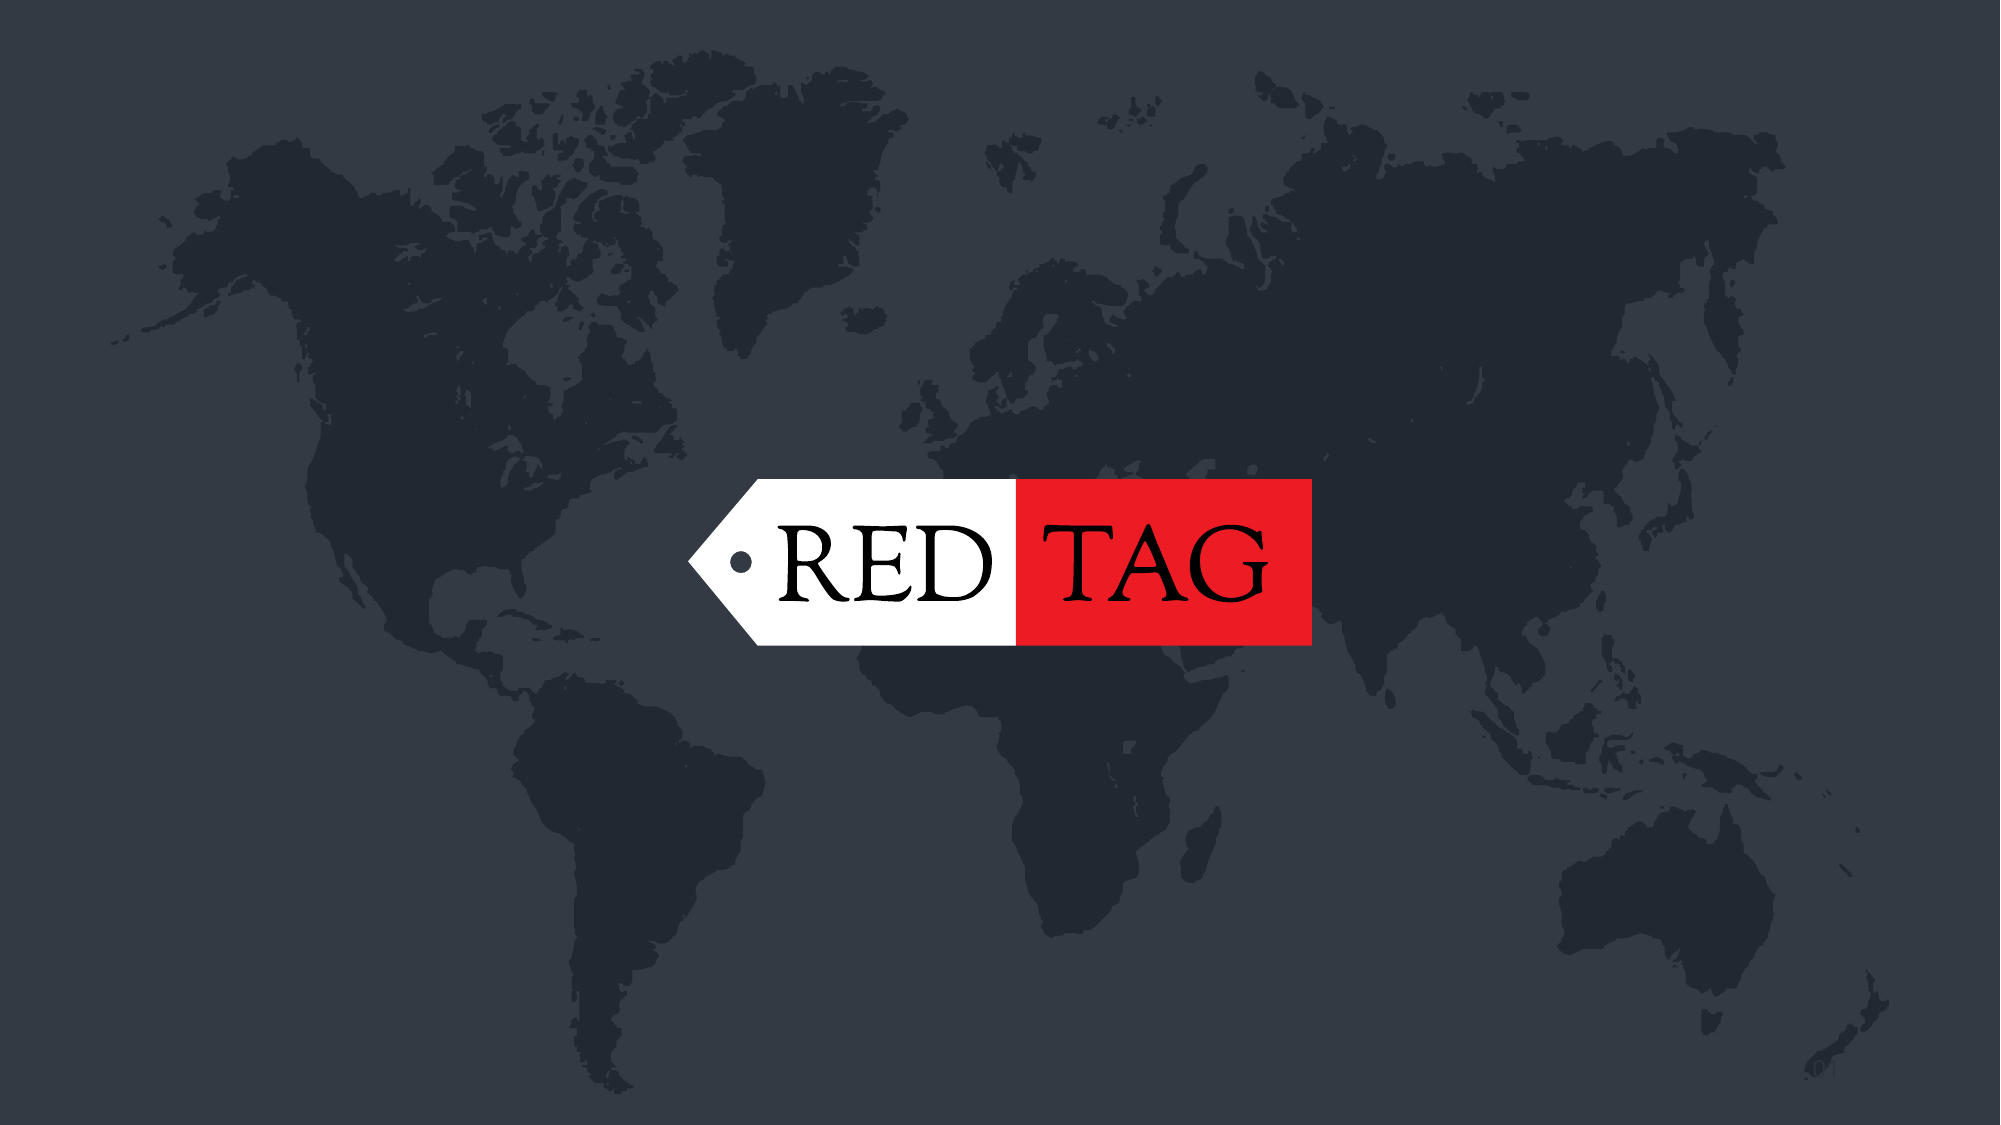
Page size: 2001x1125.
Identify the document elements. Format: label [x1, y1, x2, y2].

text_box [688, 479, 1312, 646]
text_box [110, 50, 1890, 1094]
text_box [0, 0, 2000, 1125]
